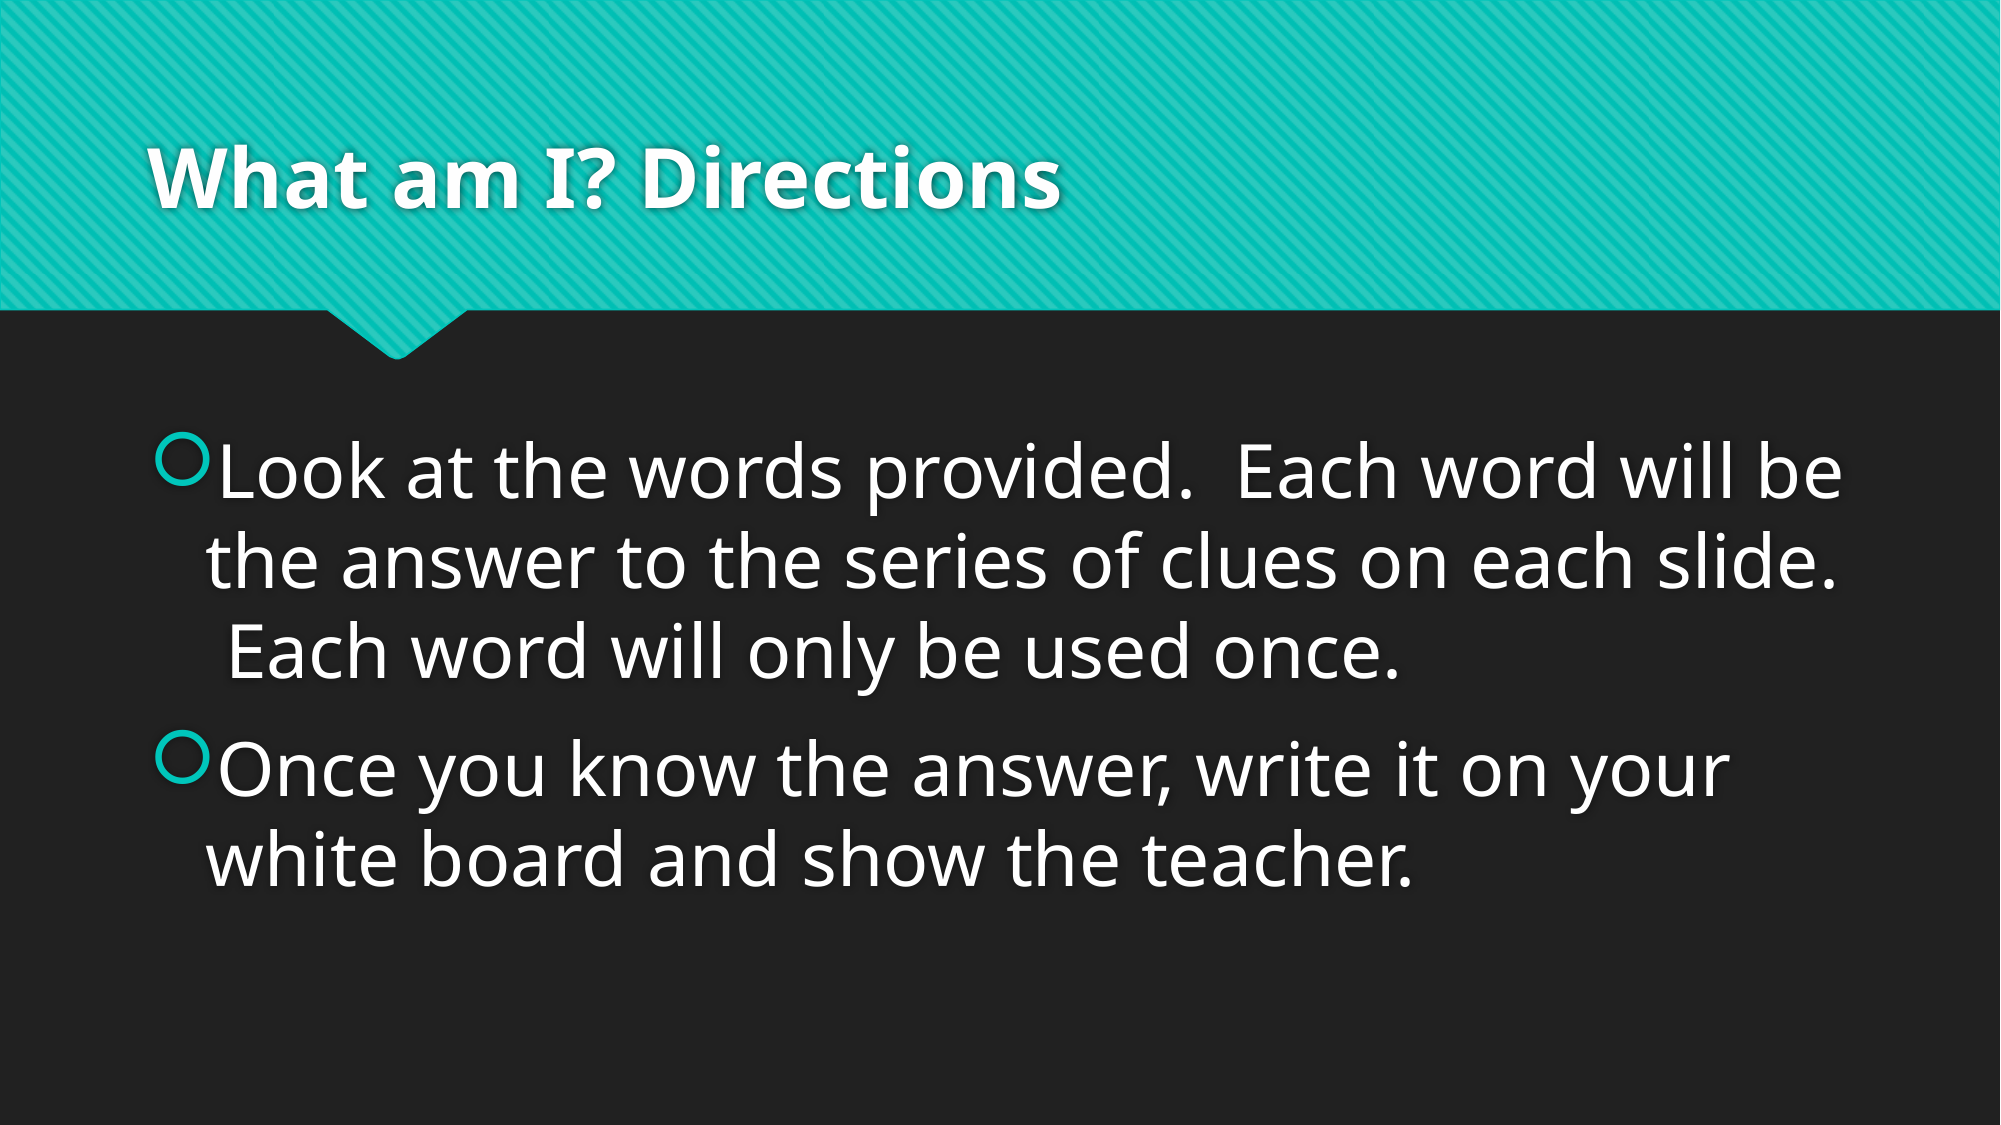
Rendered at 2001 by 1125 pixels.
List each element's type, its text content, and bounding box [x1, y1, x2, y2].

title What am I? Directions [132, 73, 1868, 233]
list Look at the words provided. Each word will be the answer to the series of clues on each slide. Each word will only be used once. Once you know the answer, write it on your white board and show the teacher. [134, 364, 1866, 962]
